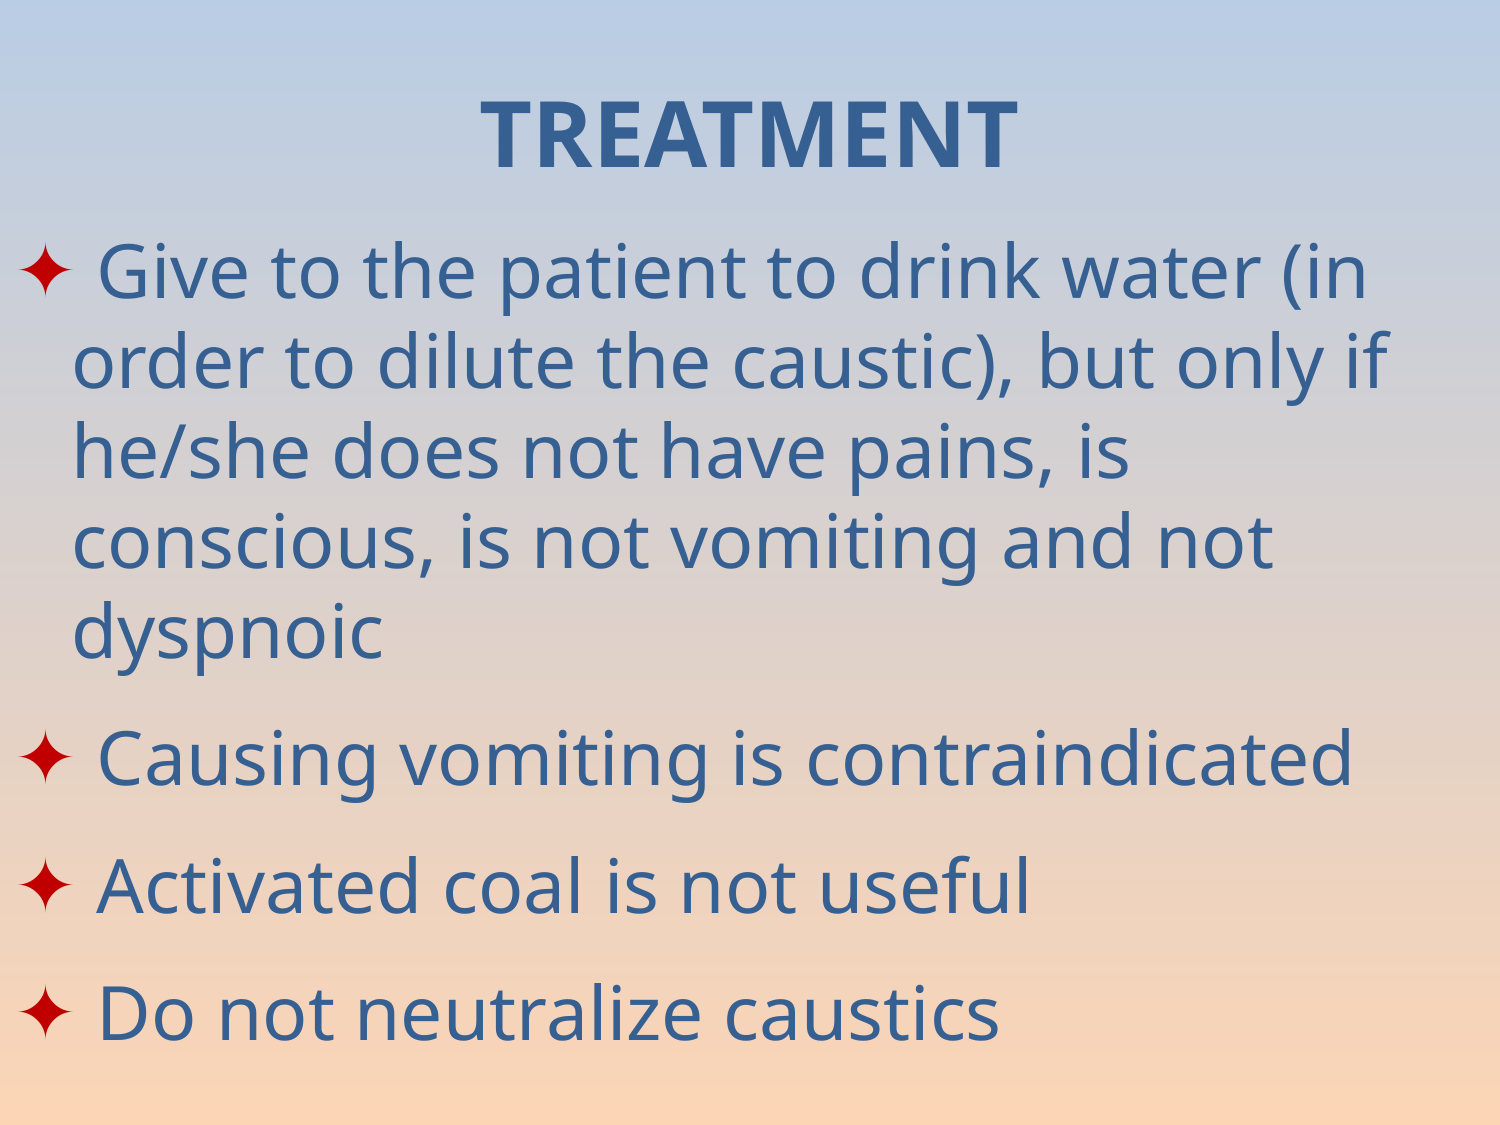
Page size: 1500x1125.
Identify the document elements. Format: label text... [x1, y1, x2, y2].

text_box TREATMENT Give to the patient to drink water (in order to dilute the caustic), but only if he/she does not have pains, is conscious, is not vomiting and not dyspnoic Causing vomiting is contraindicated Activated coal is not useful Do not neutralize caustics [0, 0, 1500, 1125]
